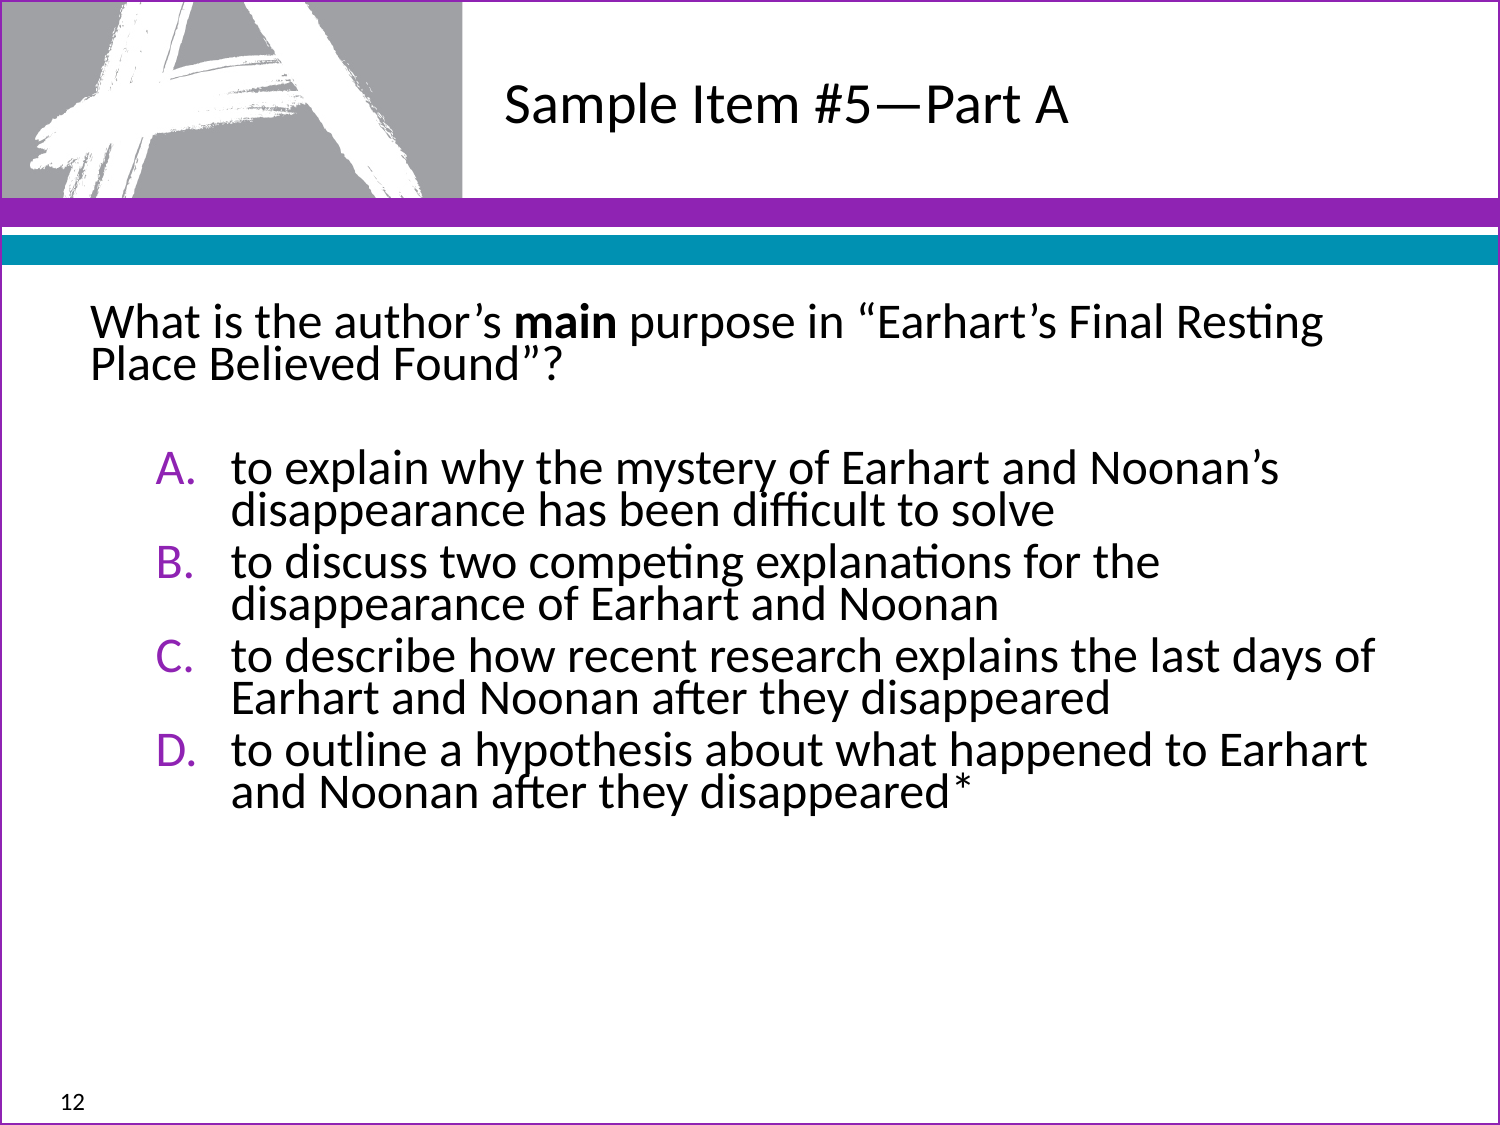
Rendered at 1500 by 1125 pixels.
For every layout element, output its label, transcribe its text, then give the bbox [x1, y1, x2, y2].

picture [2, 2, 462, 198]
title Sample Item #5—Part A [462, 0, 1500, 200]
slide_number 12 [0, 1077, 100, 1125]
list What is the author’s main purpose in “Earhart’s Final Resting Place Believed Found”? to explain why the mystery of Earhart and Noonan’s disappearance has been difficult to solve to discuss two competing explanations for the disappearance of Earhart and Noonan to describe how recent research explains the last days of Earhart and Noonan after they disappeared to outline a hypothesis about what happened to Earhart and Noonan after they disappeared* [75, 262, 1425, 1075]
